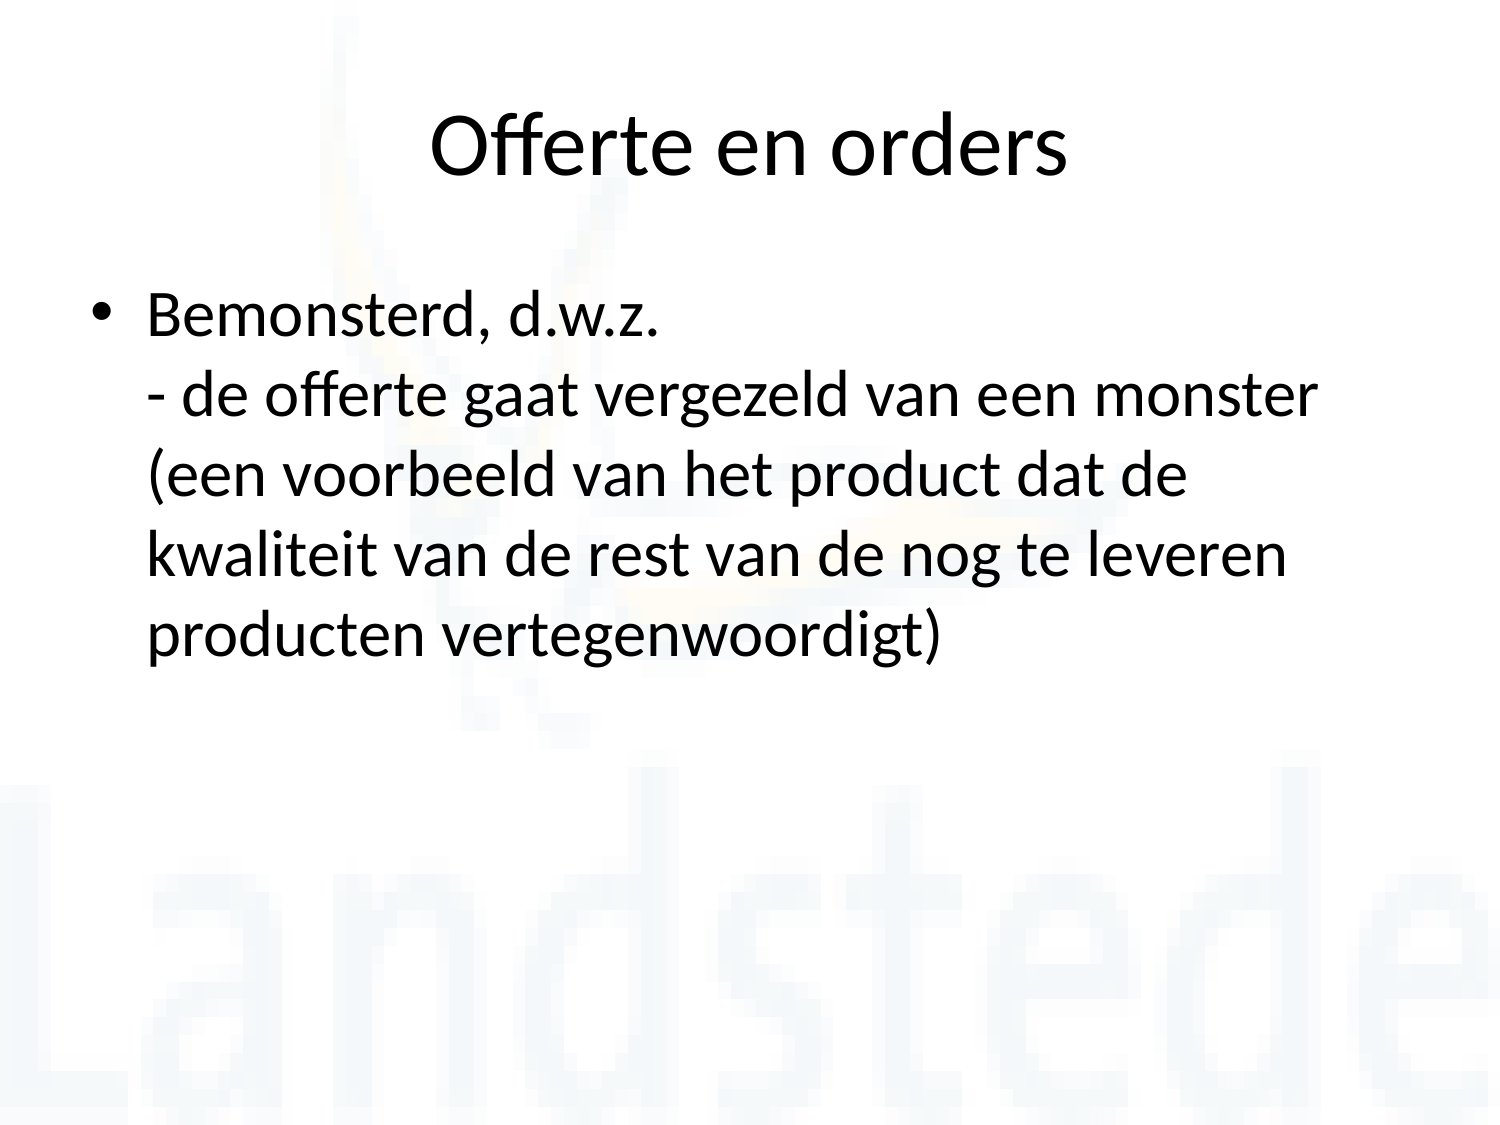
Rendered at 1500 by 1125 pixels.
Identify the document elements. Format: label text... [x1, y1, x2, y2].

list Bemonsterd, d.w.z. - de offerte gaat vergezeld van een monster (een voorbeeld van het product dat de kwaliteit van de rest van de nog te leveren producten vertegenwoordigt) [75, 262, 1425, 1005]
title Offerte en orders [75, 45, 1425, 233]
